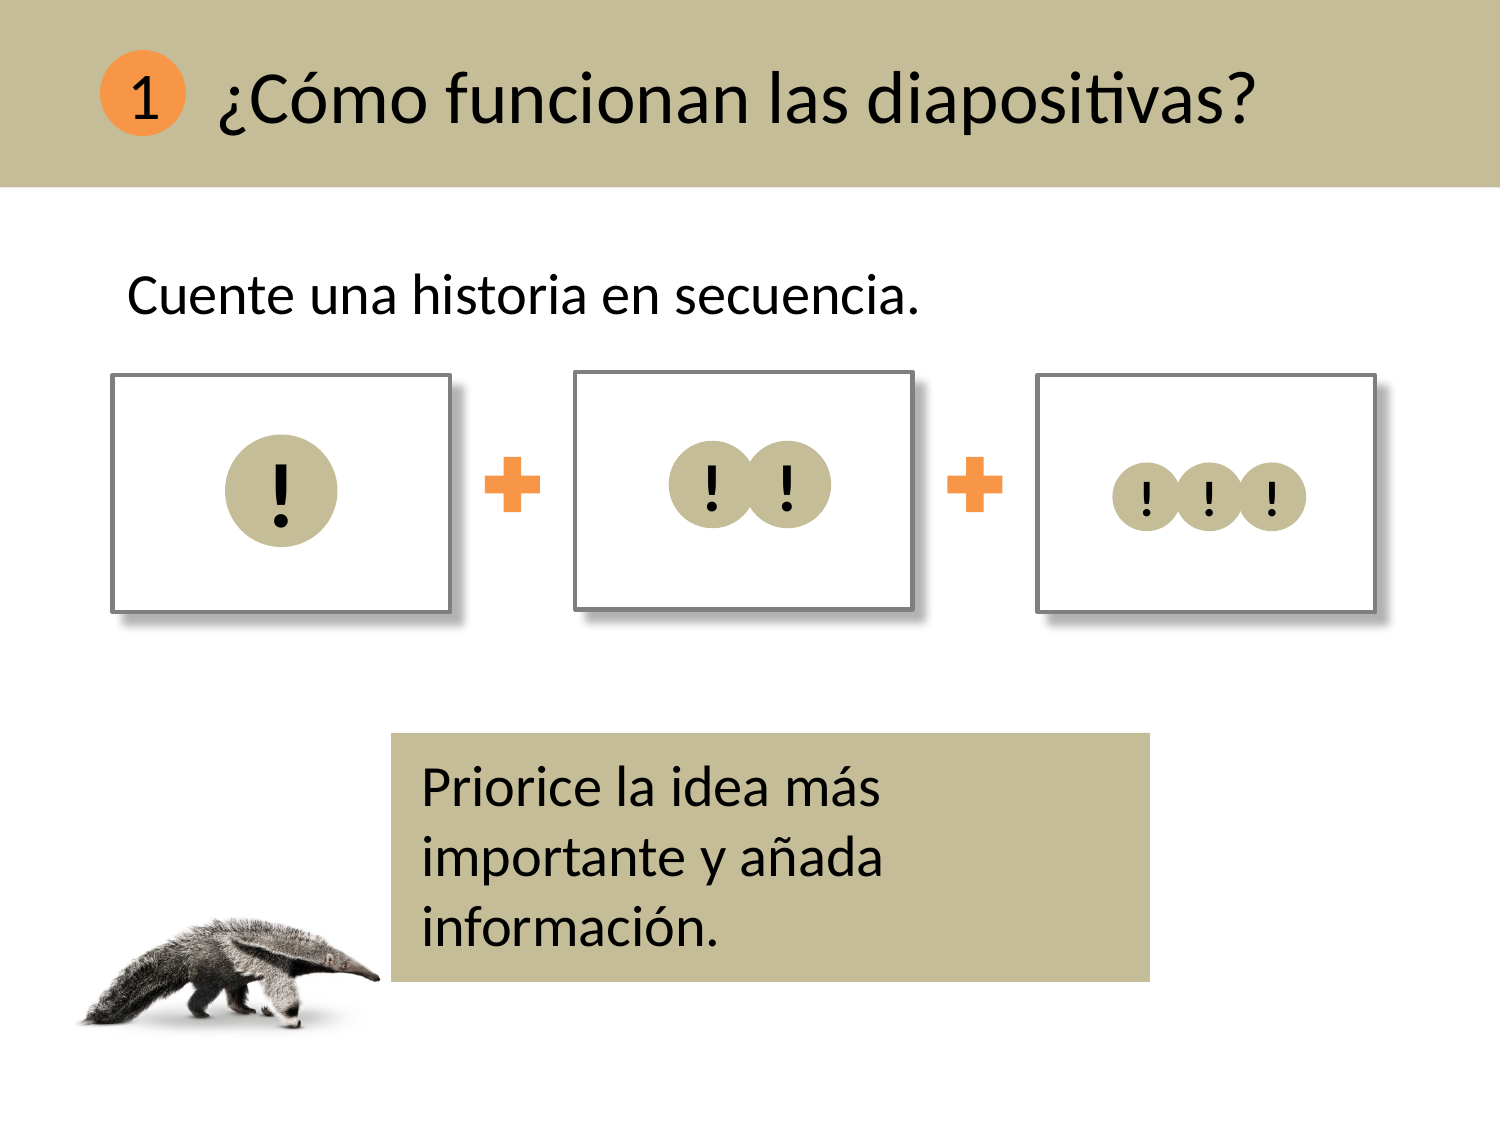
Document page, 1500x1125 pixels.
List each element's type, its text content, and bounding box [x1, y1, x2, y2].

text_box [1037, 374, 1375, 613]
text_box ! [1178, 462, 1244, 532]
text_box [575, 371, 913, 610]
text_box [112, 374, 450, 613]
picture [74, 912, 388, 1040]
text_box [947, 456, 1003, 513]
text_box ! [750, 440, 832, 529]
text_box Cuente una historia en secuencia. [112, 248, 1500, 335]
text_box ¿Cómo funcionan las diapositivas? [200, 40, 1375, 147]
text_box 1 [99, 50, 186, 137]
text_box ! [1112, 462, 1182, 532]
text_box ! [225, 434, 338, 548]
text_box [390, 732, 1151, 983]
text_box [0, 0, 1500, 188]
text_box [484, 456, 540, 513]
text_box ! [668, 440, 757, 529]
text_box ! [1241, 462, 1307, 532]
